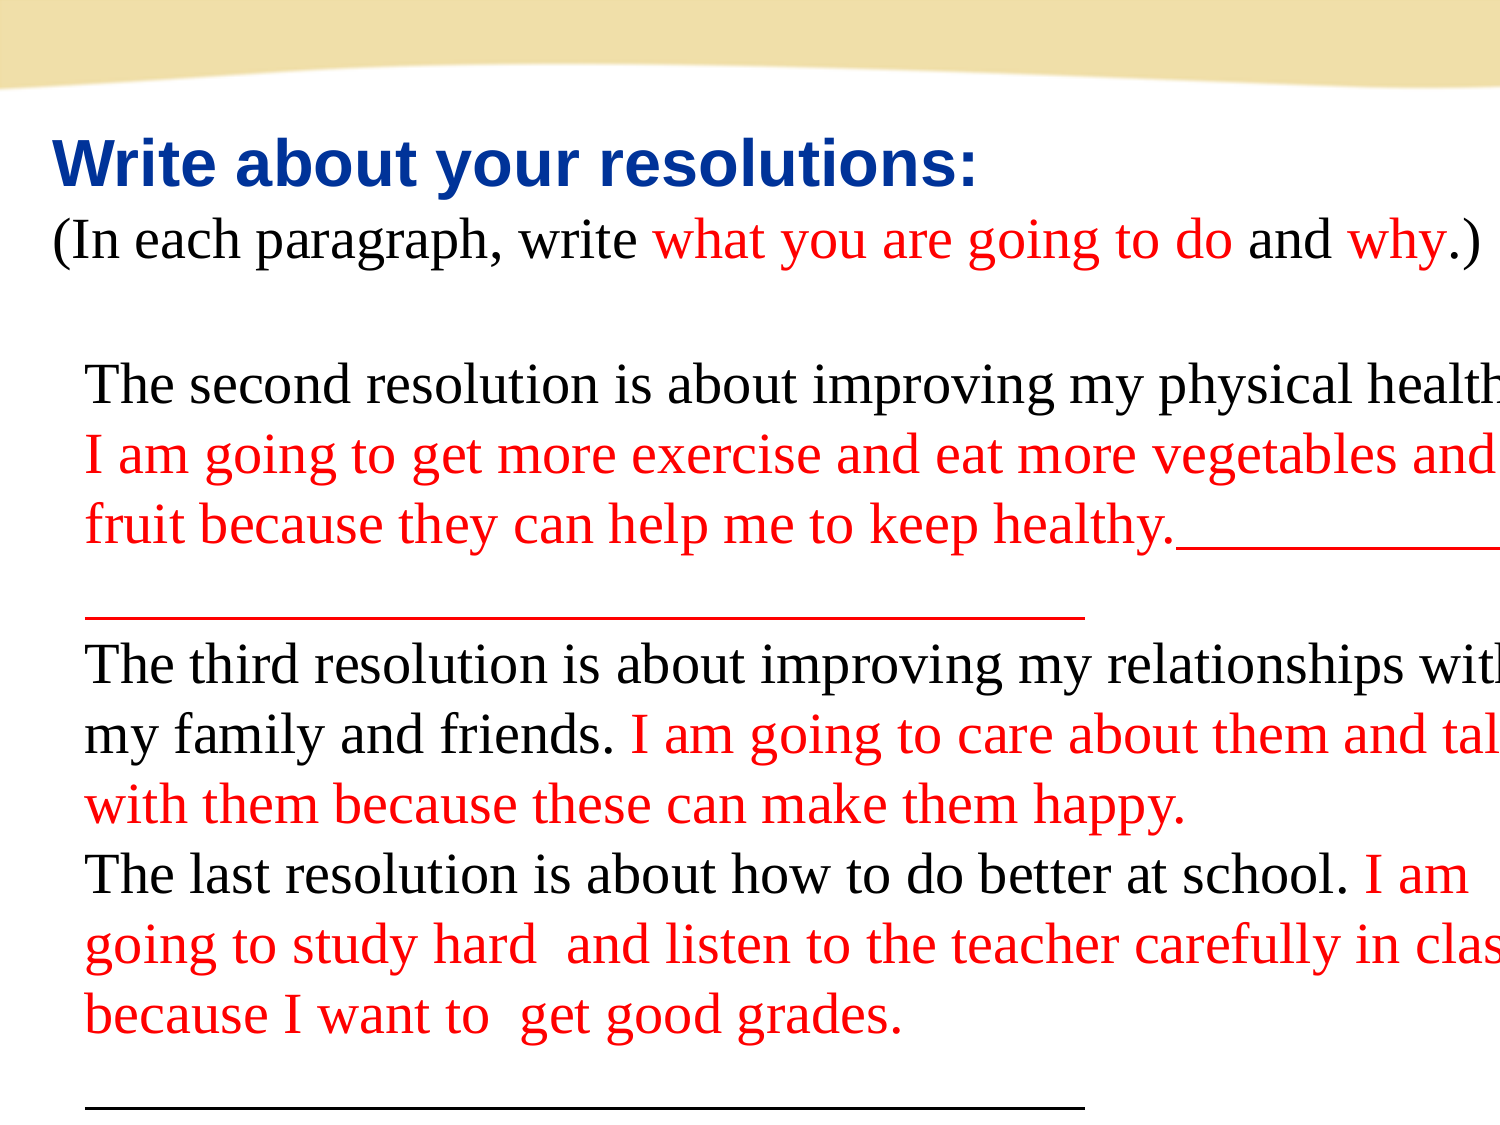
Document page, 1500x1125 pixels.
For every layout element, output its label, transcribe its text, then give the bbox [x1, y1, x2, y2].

text_box Write about your resolutions: (In each paragraph, write what you are going to do and why.) [37, 112, 1500, 358]
text_box The second resolution is about improving my physical health. I am going to get more exercise and eat more vegetables and fruit because they can help me to keep healthy. The third resolution is about improving my relationships with my family and friends. I am going to care about them and talk with them because these can make them happy. The last resolution is about how to do better at school. I am going to study hard and listen to the teacher carefully in class because I want to get good grades. [69, 337, 1500, 1122]
picture [0, 0, 1500, 1125]
